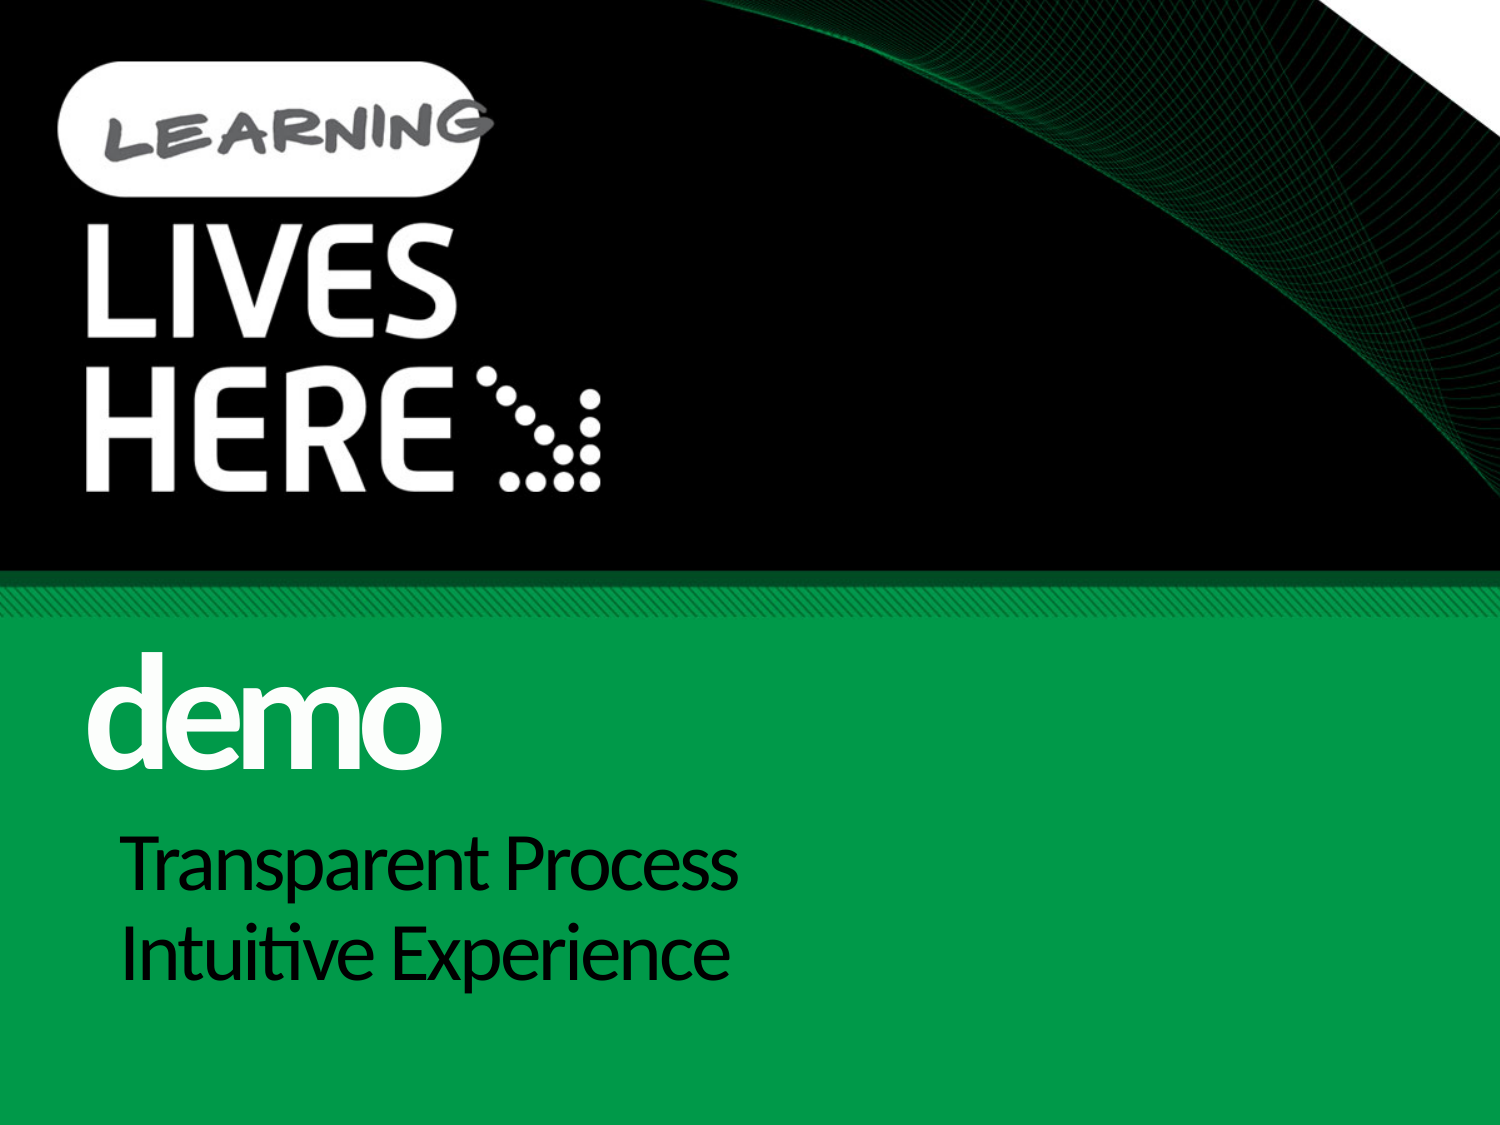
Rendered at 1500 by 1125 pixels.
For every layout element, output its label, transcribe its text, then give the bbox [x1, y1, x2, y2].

picture [0, 0, 1500, 1125]
title Transparent Process Intuitive Experience [119, 818, 1375, 943]
list demo [83, 625, 1344, 800]
